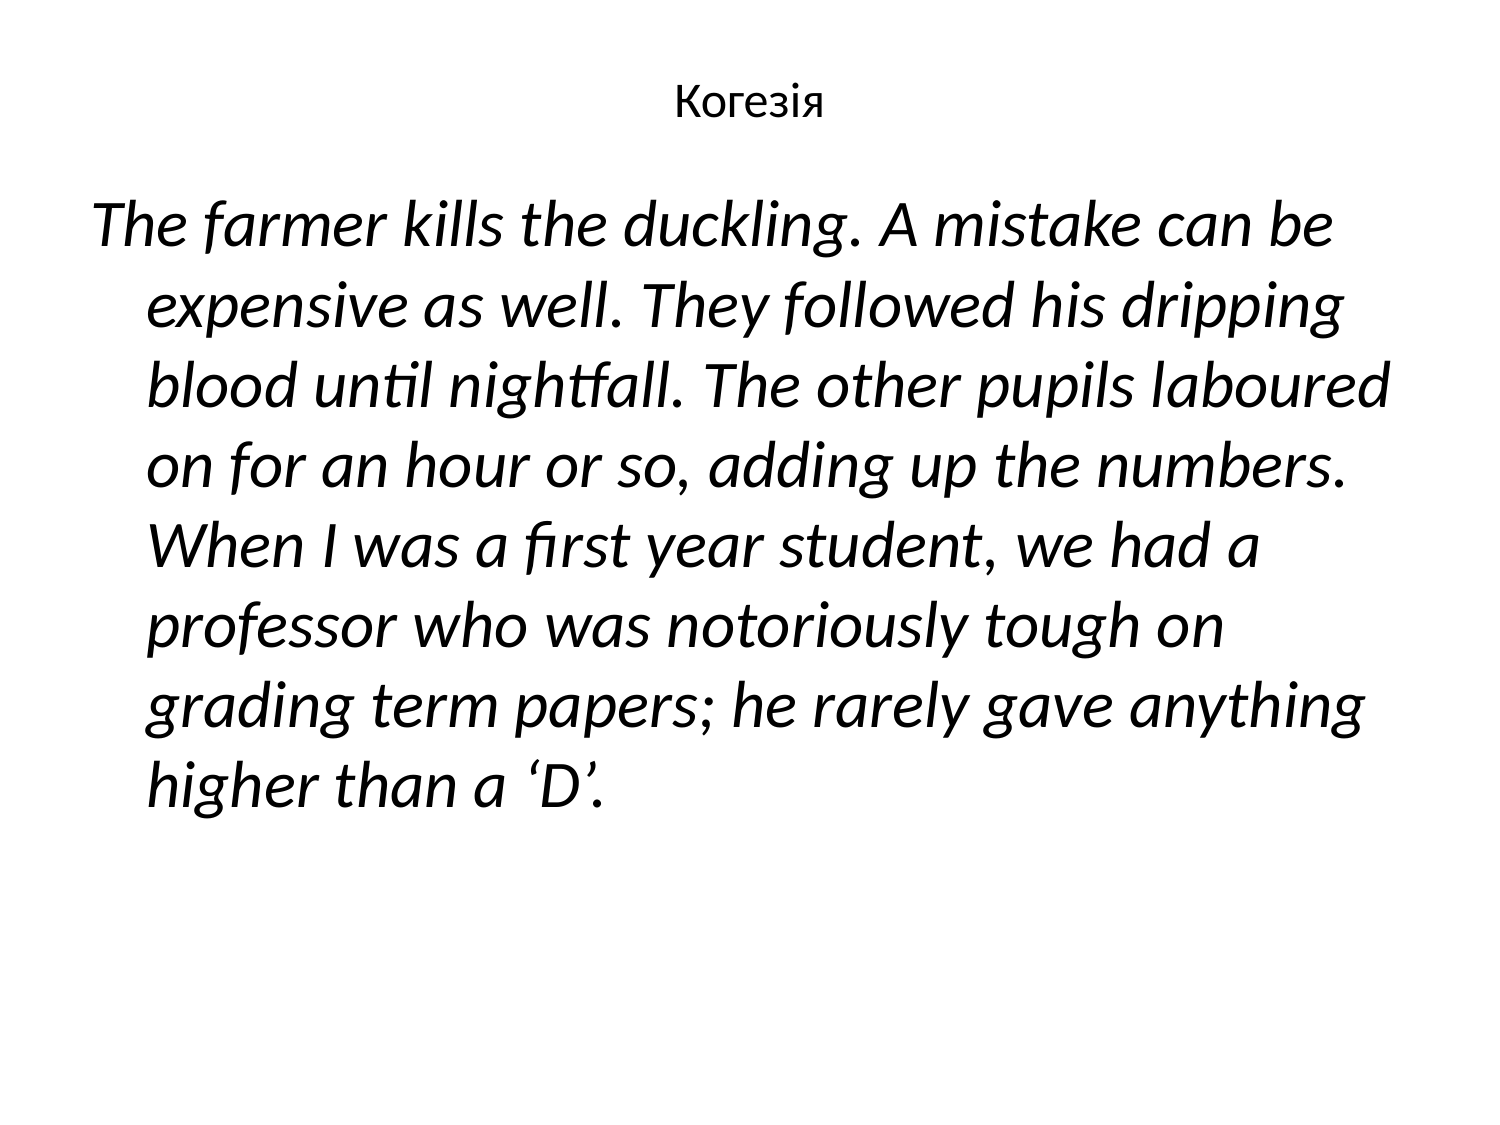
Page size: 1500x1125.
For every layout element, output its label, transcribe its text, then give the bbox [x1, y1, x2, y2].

list The farmer kills the duckling. A mistake can be expensive as well. They followed his dripping blood until nightfall. The other pupils laboured on for an hour or so, adding up the numbers. When I was a first year student, we had a professor who was notoriously tough on grading term papers; he rarely gave anything higher than a ‘D’. [75, 172, 1425, 1005]
title Когезія [75, 45, 1425, 149]
